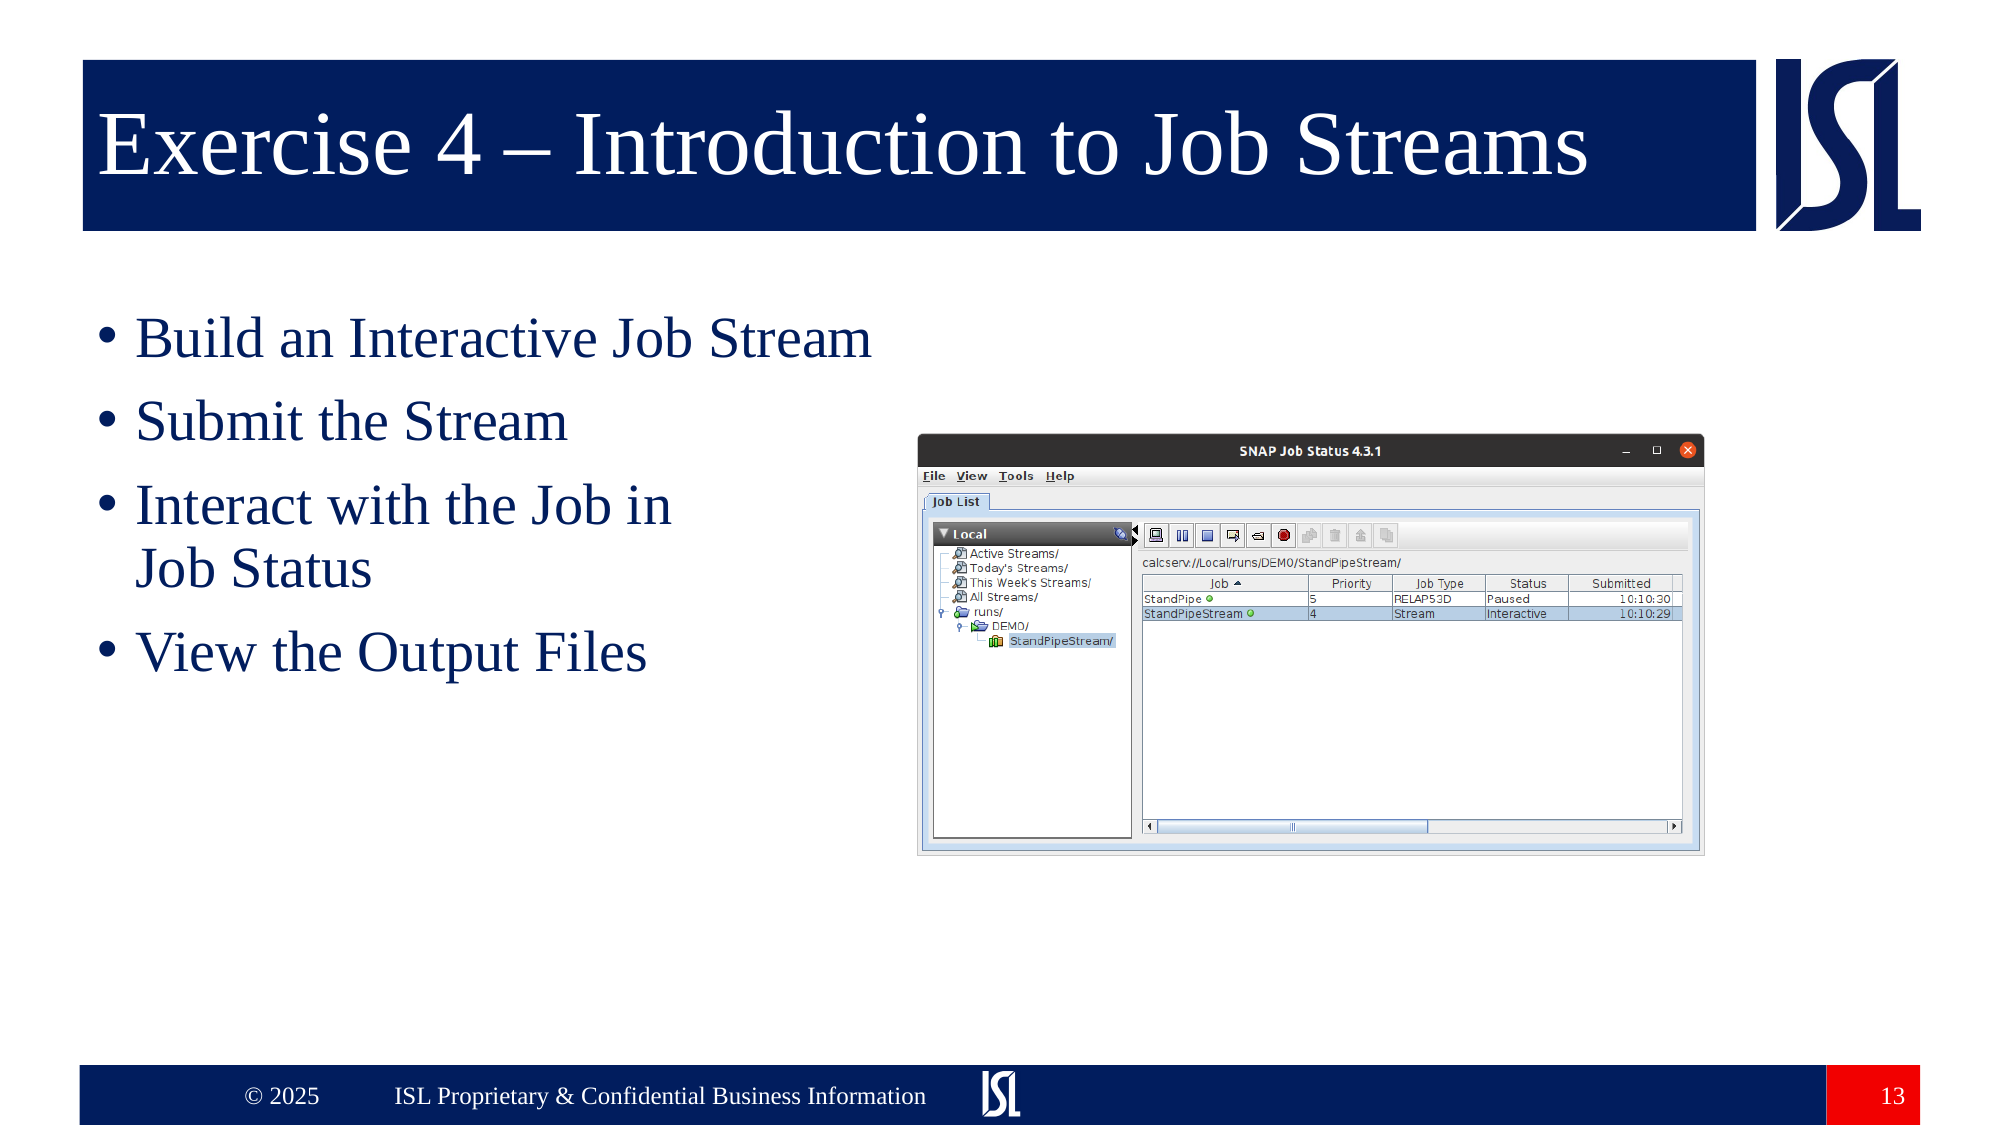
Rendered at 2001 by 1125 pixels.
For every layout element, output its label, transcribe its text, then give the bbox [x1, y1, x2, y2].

list Build an Interactive Job Stream Submit the Stream Interact with the Job in Job Status View the Output Files [82, 299, 1921, 1014]
picture [1776, 59, 1921, 231]
slide_number 13 [1826, 1065, 1921, 1125]
title Exercise 4 – Introduction to Job Streams [82, 59, 1757, 231]
picture [908, 426, 1713, 864]
